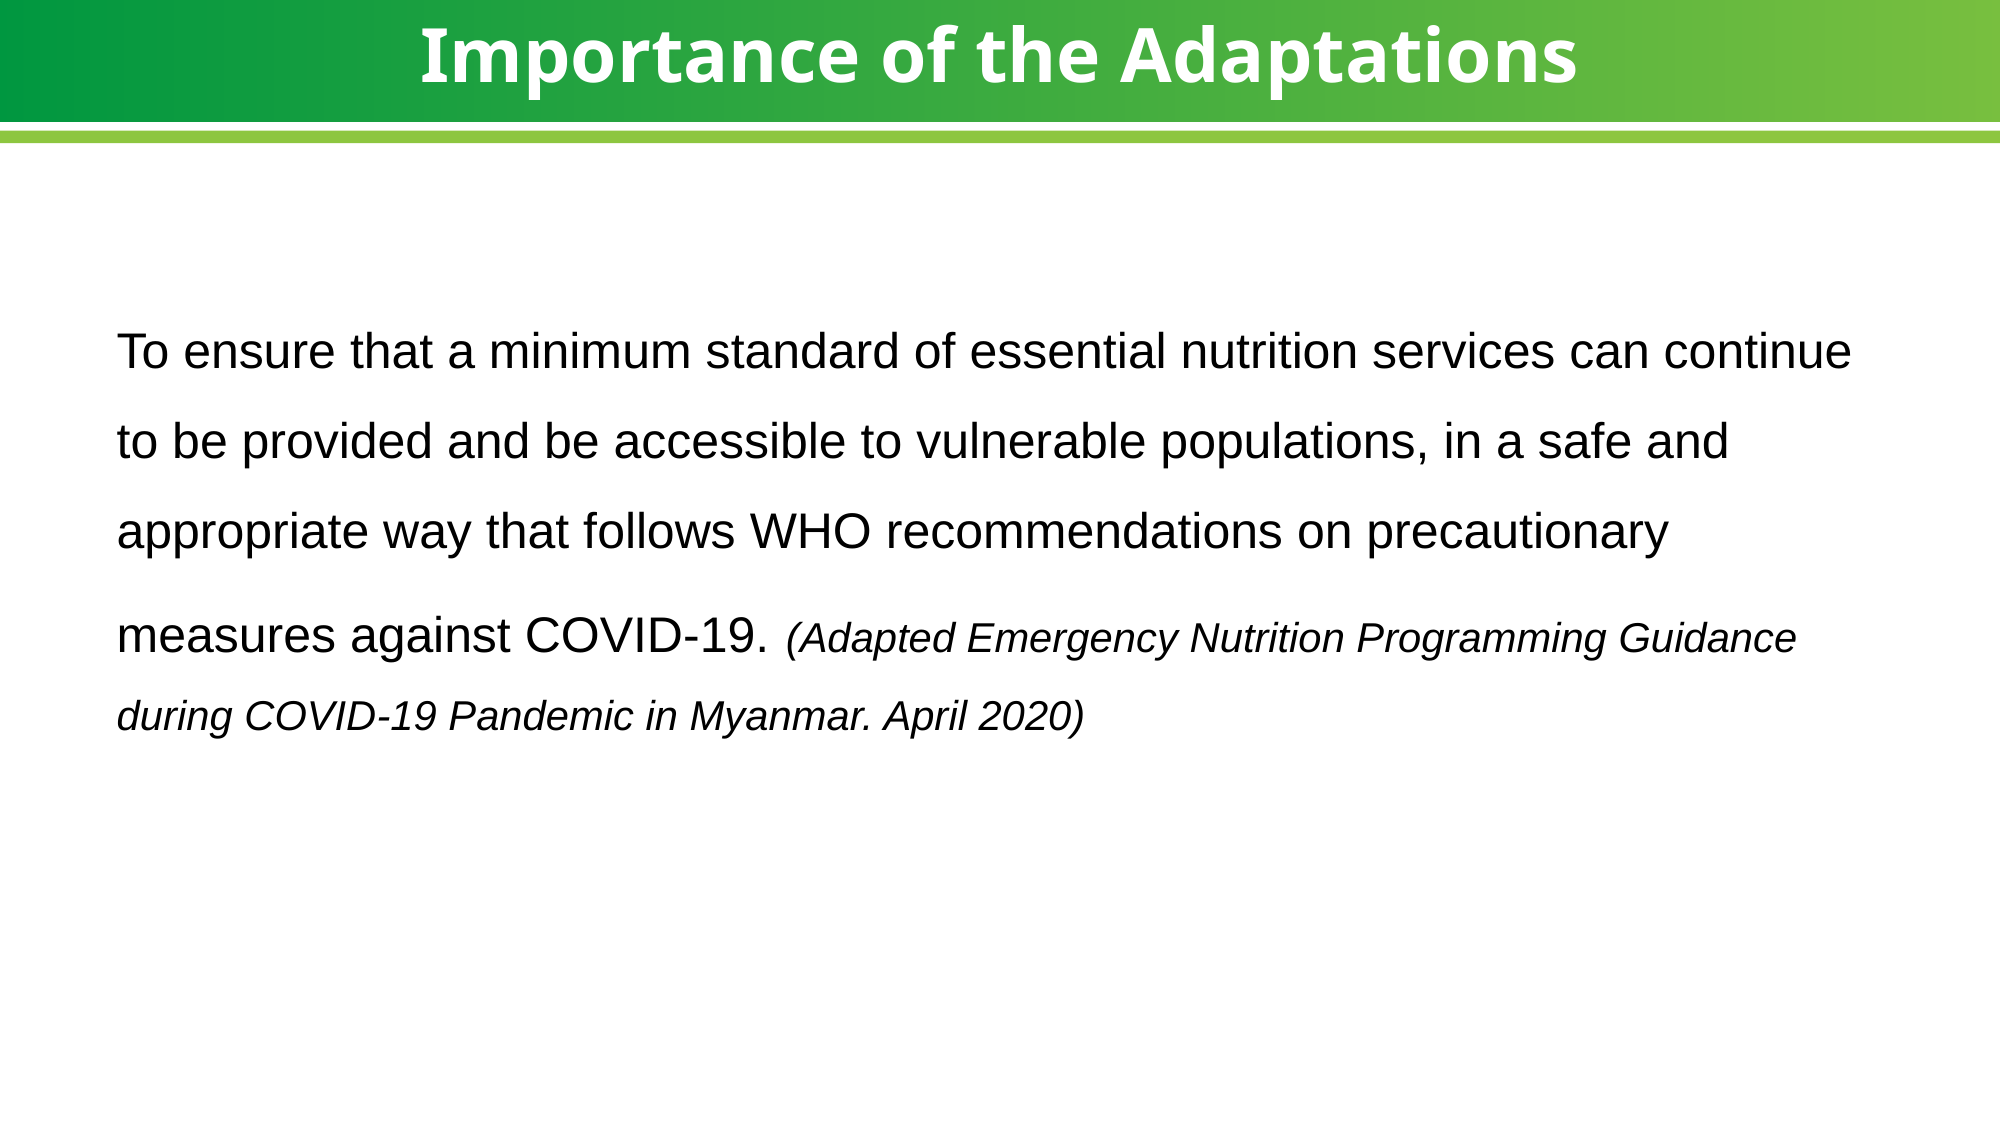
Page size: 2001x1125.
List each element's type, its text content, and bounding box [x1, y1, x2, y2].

title Importance of the Adaptations [64, 5, 1936, 112]
list To ensure that a minimum standard of essential nutrition services can continue to be provided and be accessible to vulnerable populations, in a safe and appropriate way that follows WHO recommendations on precautionary measures against COVID-19. (Adapted Emergency Nutrition Programming Guidance during COVID-19 Pandemic in Myanmar. April 2020) [101, 190, 1905, 1079]
